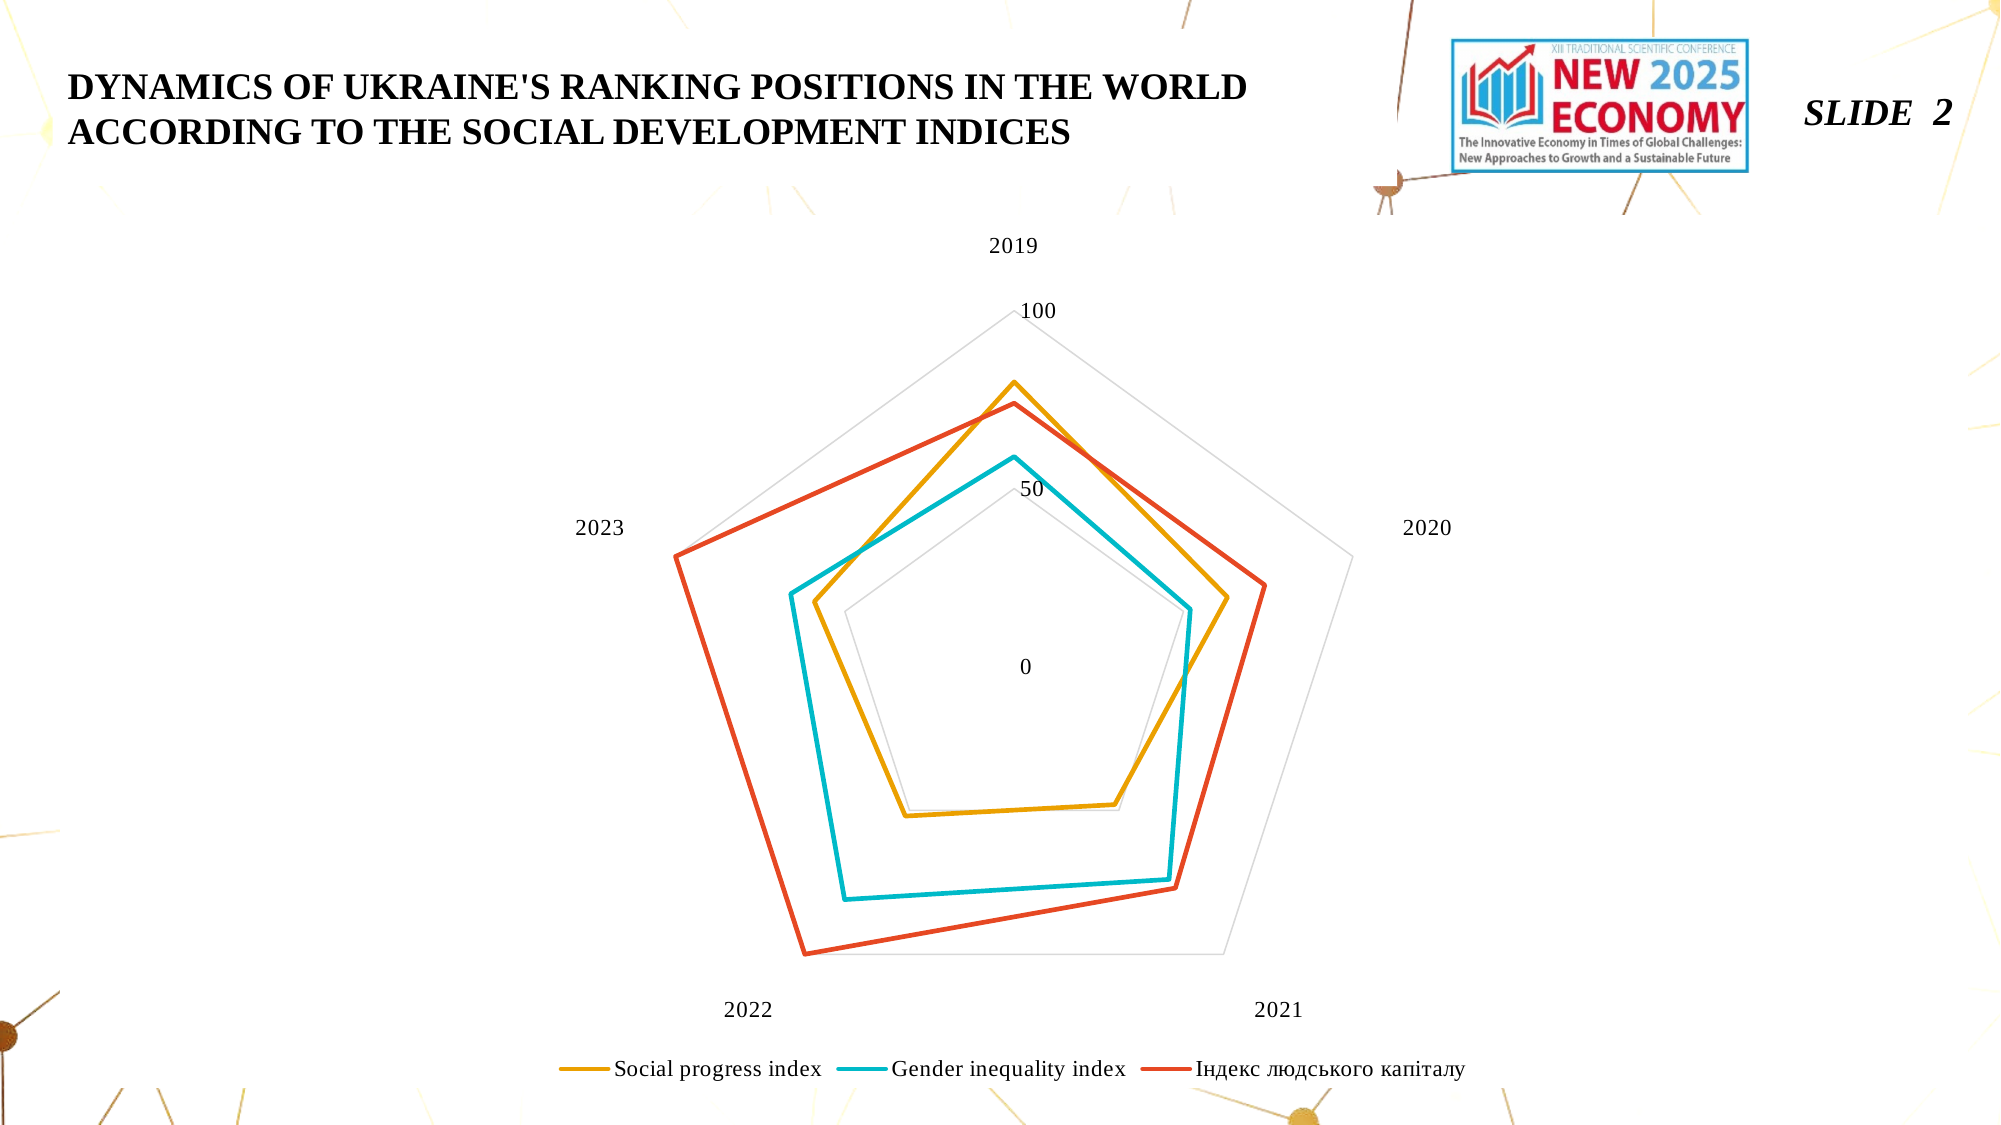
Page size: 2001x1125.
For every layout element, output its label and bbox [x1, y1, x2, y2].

chart [59, 214, 1969, 1089]
picture [0, 0, 2000, 1125]
